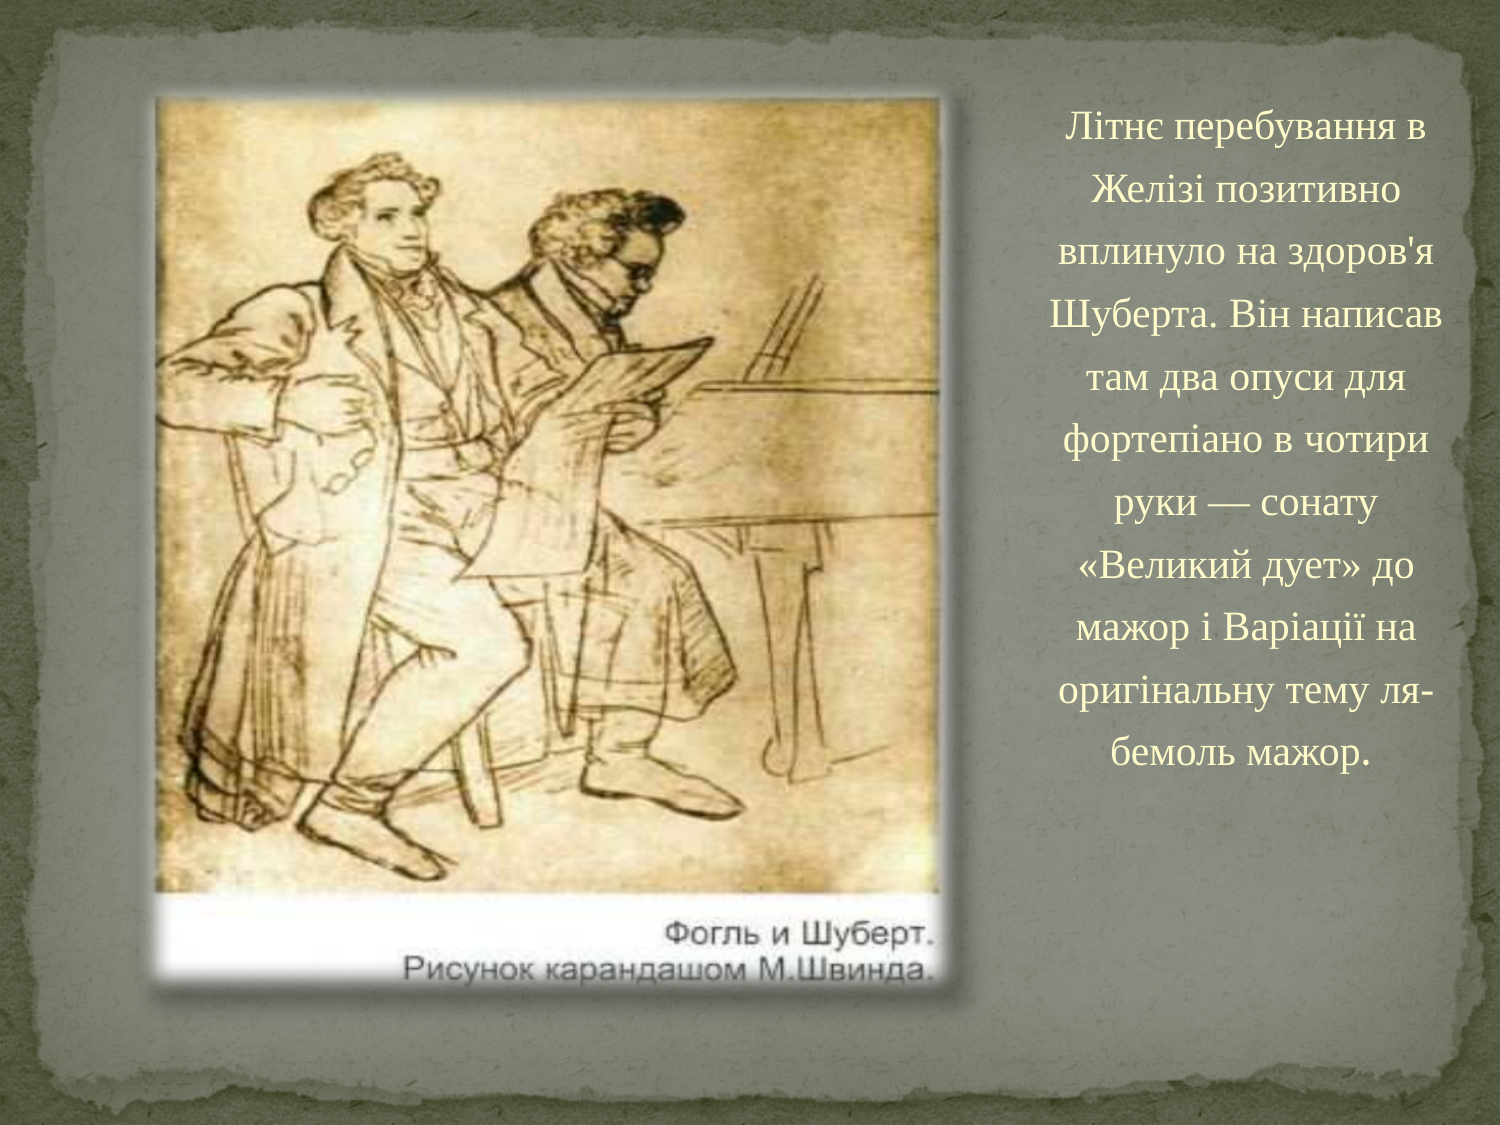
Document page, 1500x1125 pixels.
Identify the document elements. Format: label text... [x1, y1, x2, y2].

picture [136, 79, 963, 1000]
list Літнє перебування в Желізі позитивно вплинуло на здоров'я Шуберта. Він написав там два опуси для фортепіано в чотири руки — сонату «Великий дует» до мажор і Варіації на оригінальну тему ля-бемоль мажор. [1021, 78, 1471, 1083]
